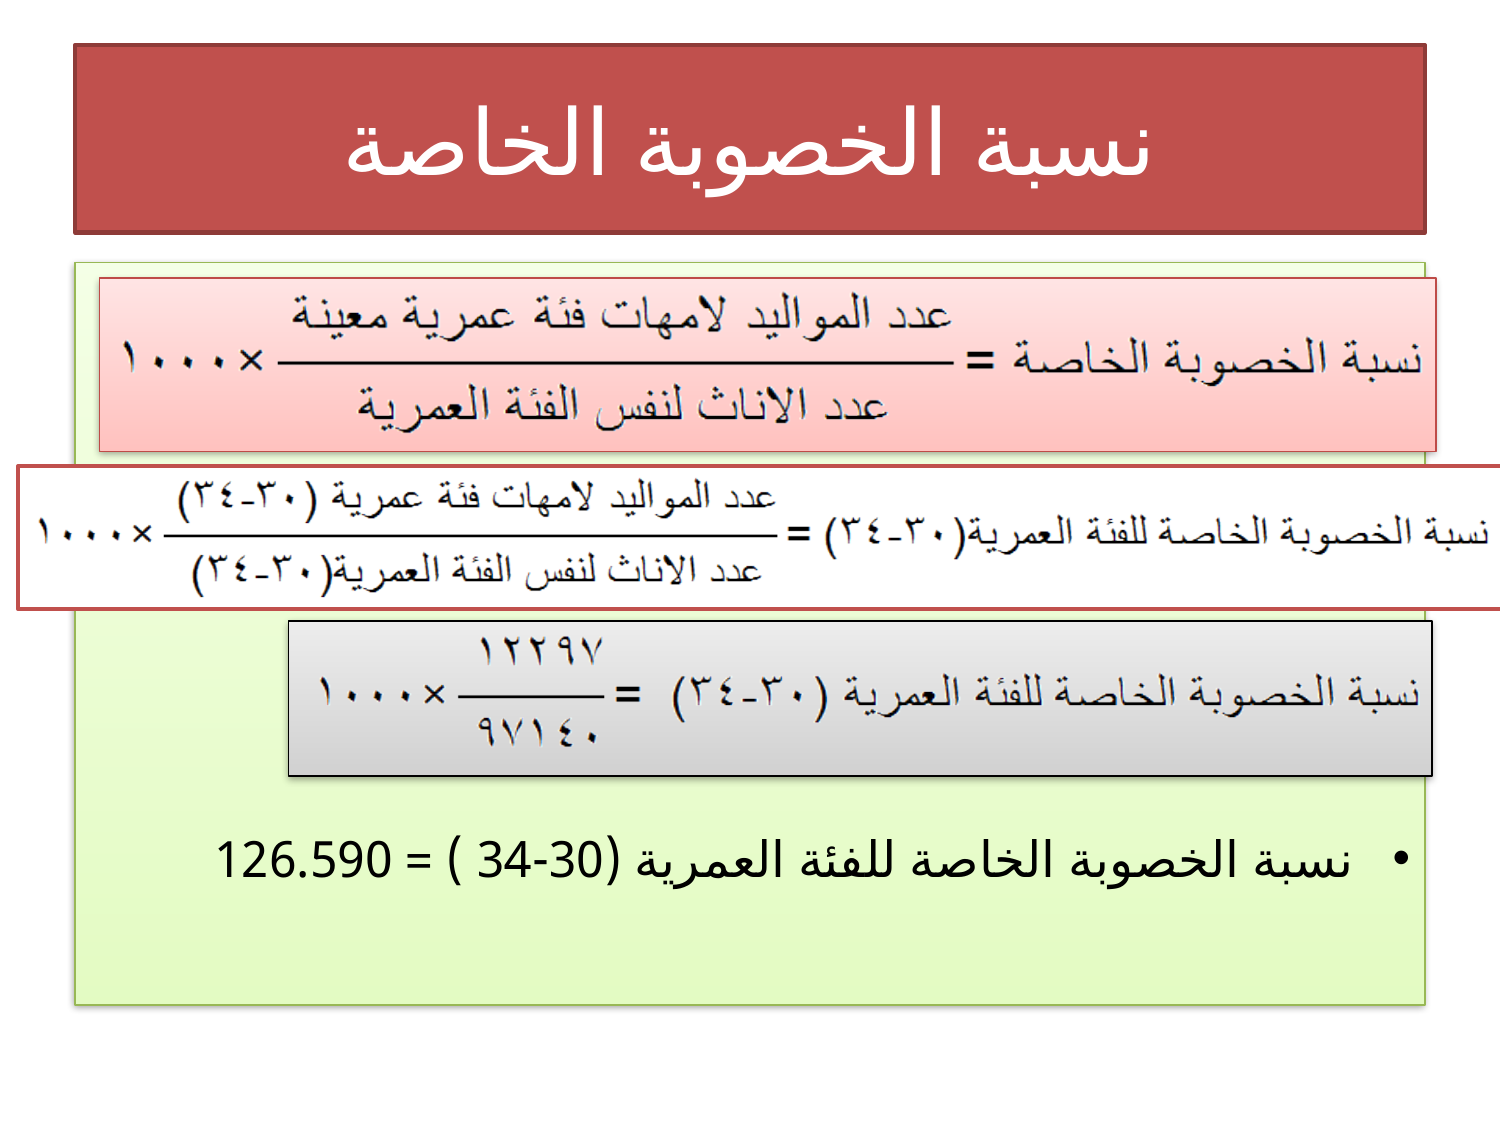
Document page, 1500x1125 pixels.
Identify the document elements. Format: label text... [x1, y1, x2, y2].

picture [289, 621, 1432, 776]
picture [19, 467, 1500, 608]
list نسبة الخصوبة الخاصة للفئة العمرية (30-34 ) = 126.590 [74, 262, 1426, 464]
picture [100, 278, 1436, 452]
title نسبة الخصوبة الخاصة [73, 43, 1427, 235]
list نسبة الخصوبة الخاصة للفئة العمرية (30-34 ) = 126.590 [74, 615, 1426, 1006]
